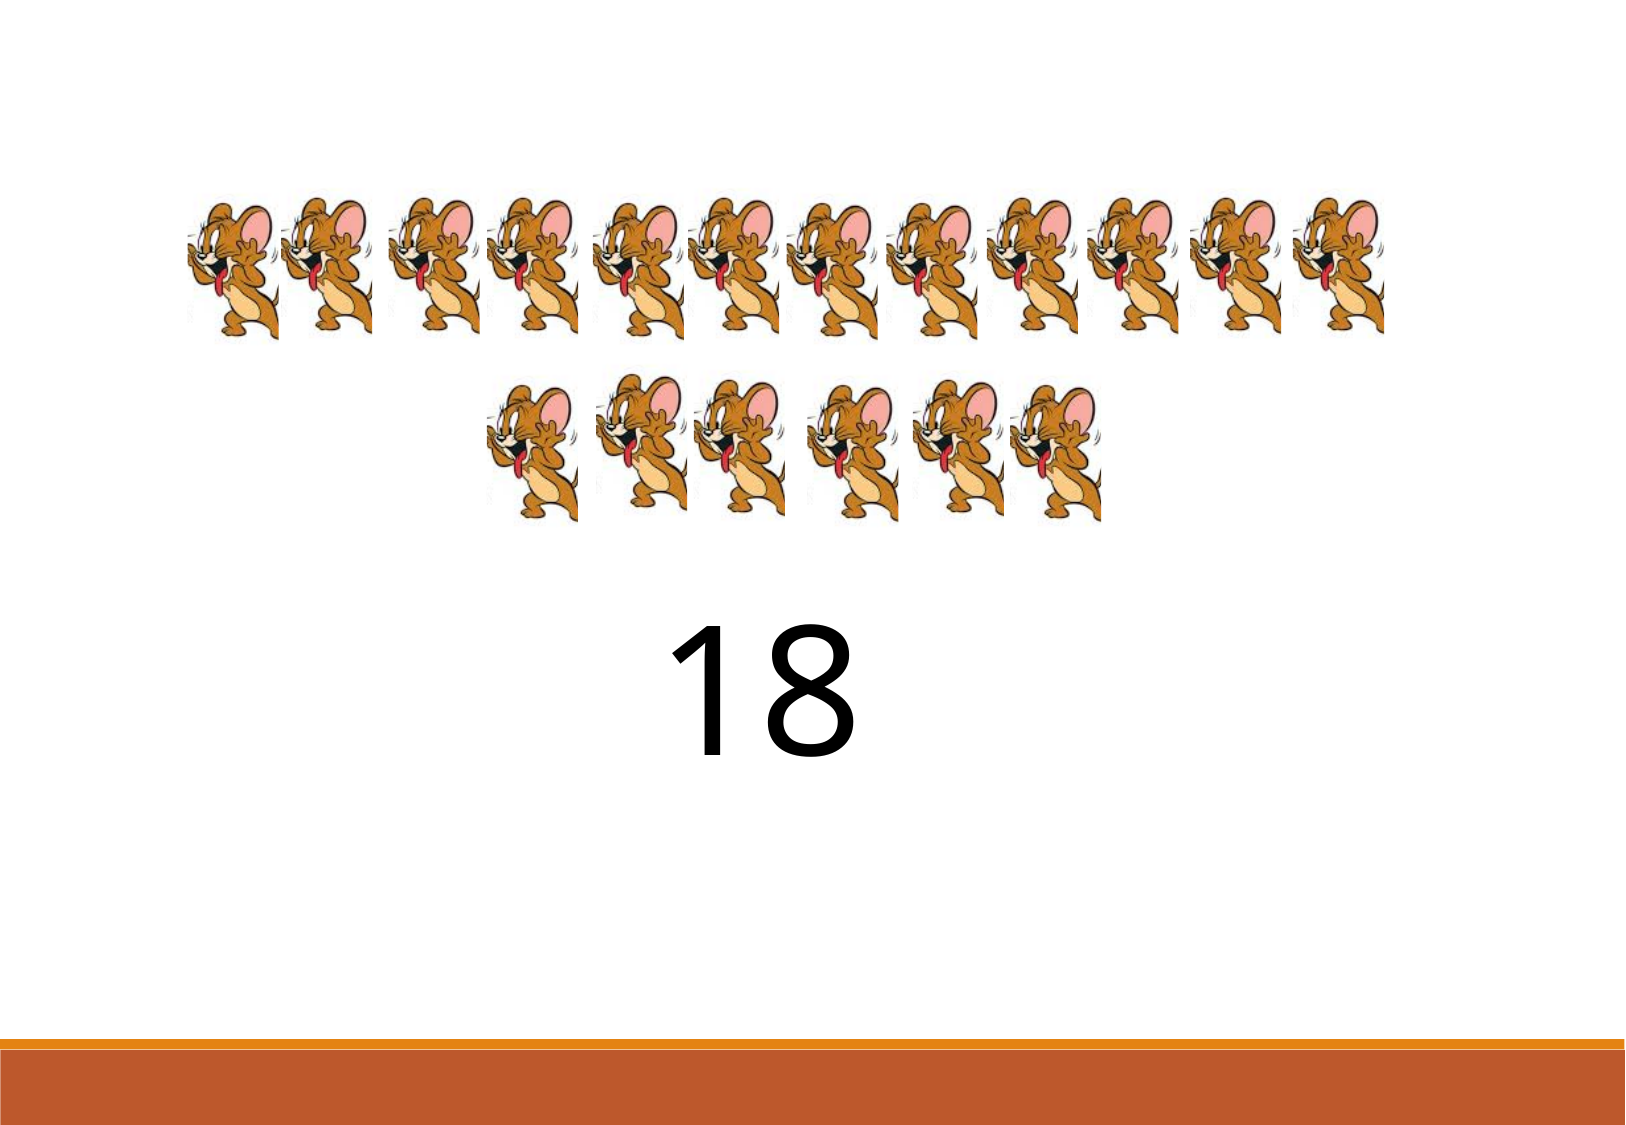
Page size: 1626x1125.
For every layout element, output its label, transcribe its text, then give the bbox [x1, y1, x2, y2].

picture [186, 185, 373, 364]
picture [1086, 185, 1179, 358]
picture [486, 185, 579, 358]
picture [486, 373, 579, 545]
picture [1009, 373, 1102, 545]
picture [786, 191, 879, 364]
text_box 18 [641, 567, 944, 800]
picture [885, 191, 978, 364]
picture [912, 367, 1005, 540]
picture [1189, 185, 1282, 358]
picture [1292, 185, 1385, 358]
picture [986, 185, 1079, 358]
picture [687, 185, 780, 358]
picture [388, 185, 481, 358]
picture [693, 367, 786, 540]
picture [806, 373, 899, 545]
picture [592, 191, 688, 534]
